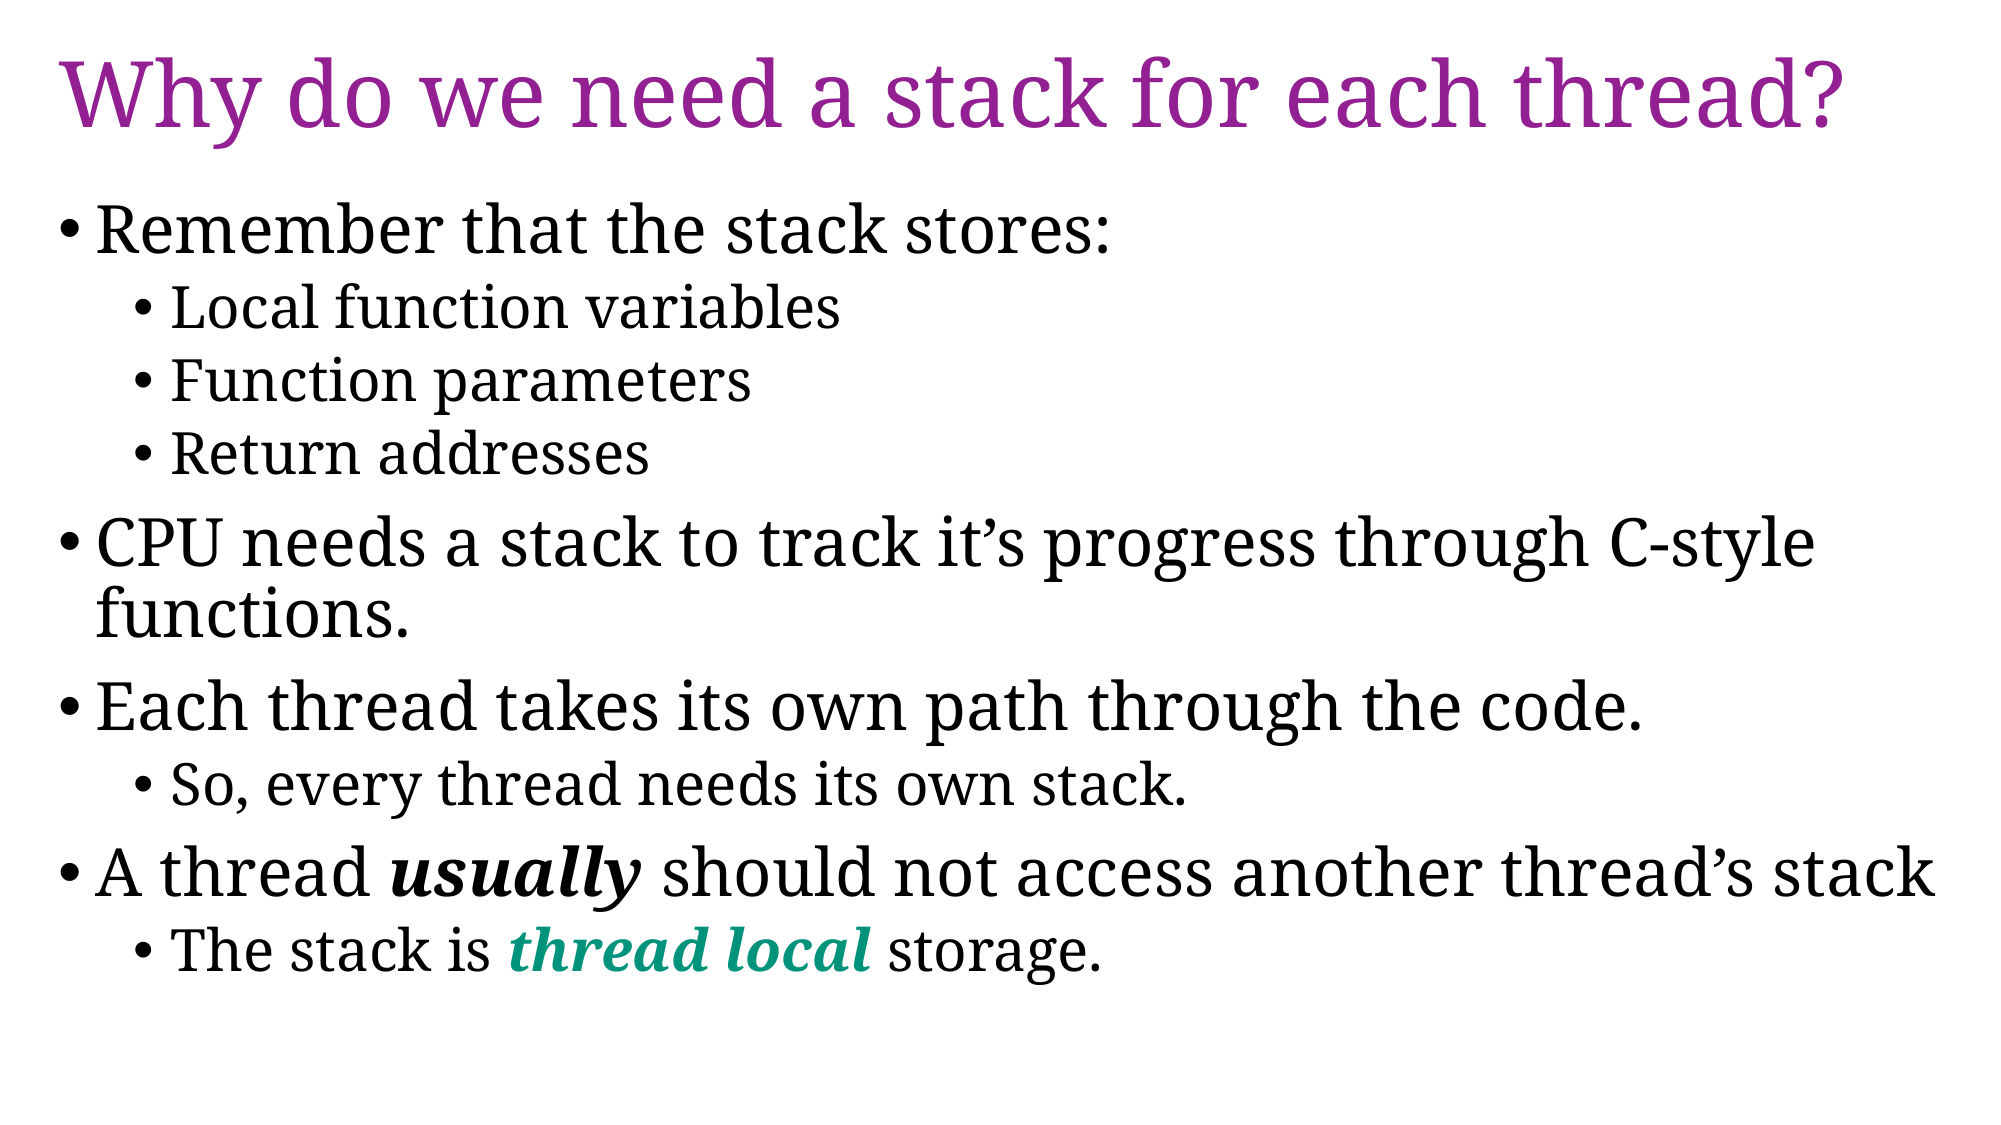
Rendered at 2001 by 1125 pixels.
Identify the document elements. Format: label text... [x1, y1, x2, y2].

title Why do we need a stack for each thread? [43, 25, 1953, 171]
list Remember that the stack stores: Local function variables Function parameters Return addresses CPU needs a stack to track it’s progress through C-style functions. Each thread takes its own path through the code. So, every thread needs its own stack. A thread usually should not access another thread’s stack The stack is thread local storage. [43, 188, 1953, 1106]
